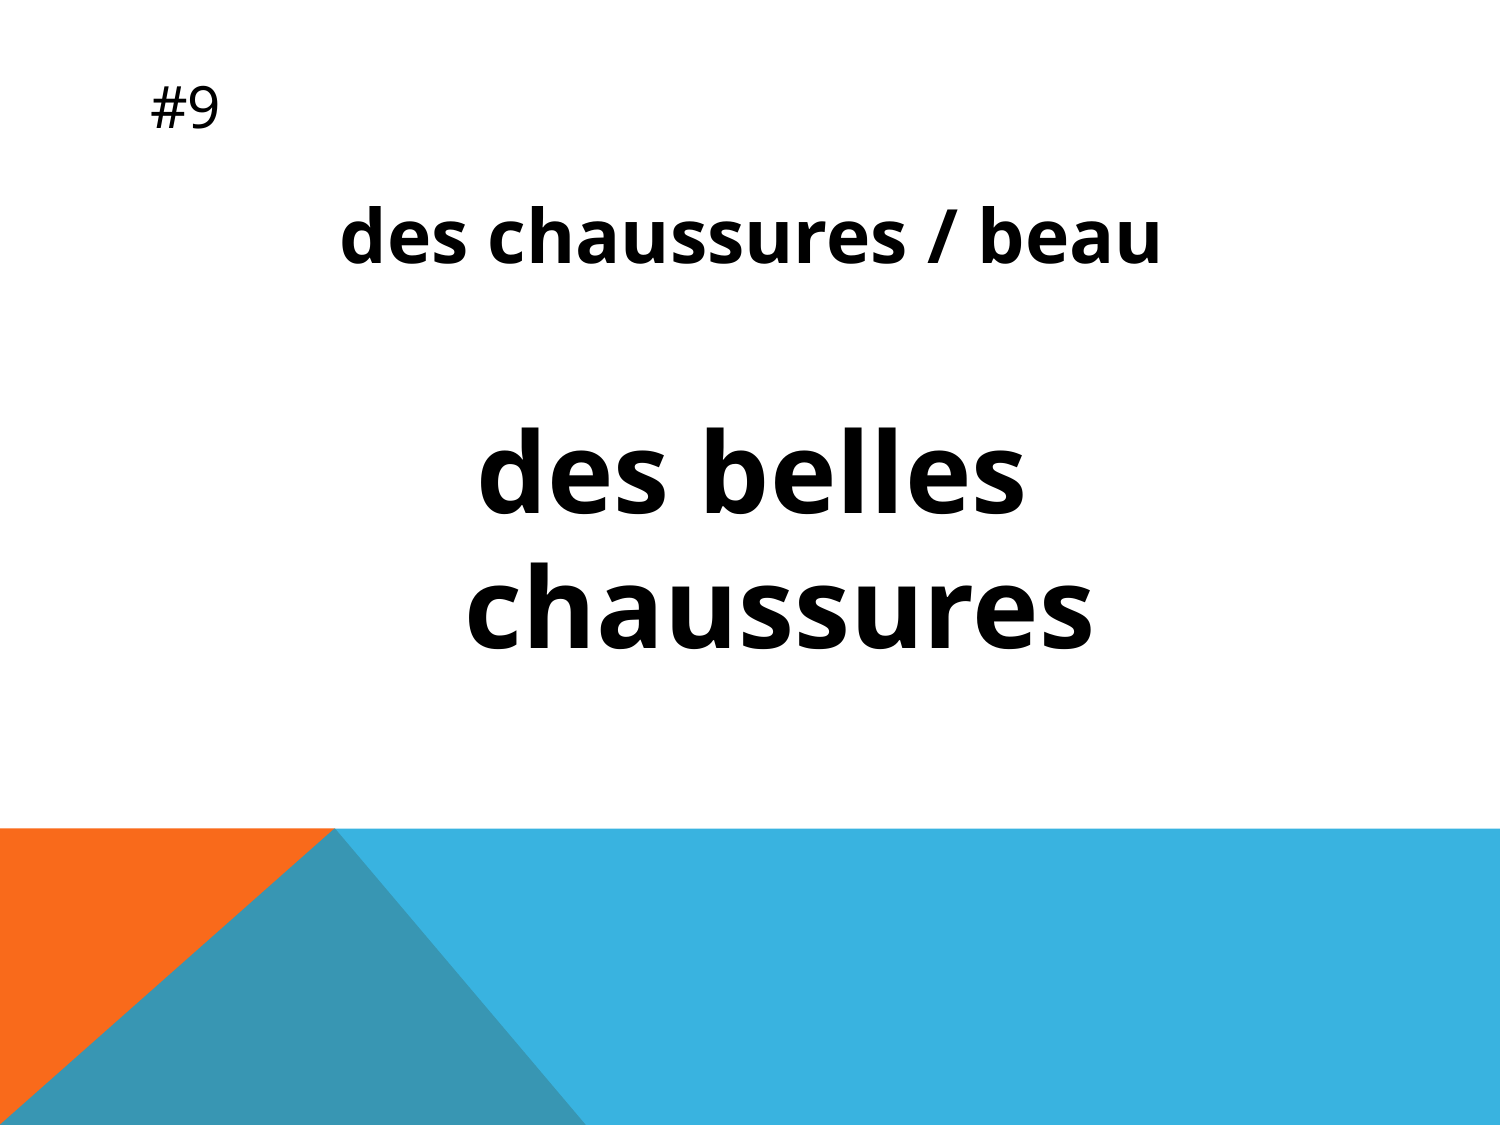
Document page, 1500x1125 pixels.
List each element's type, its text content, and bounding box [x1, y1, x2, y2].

list des chaussures / beau des belles chaussures [135, 180, 1369, 768]
title #9 [135, 60, 1369, 150]
